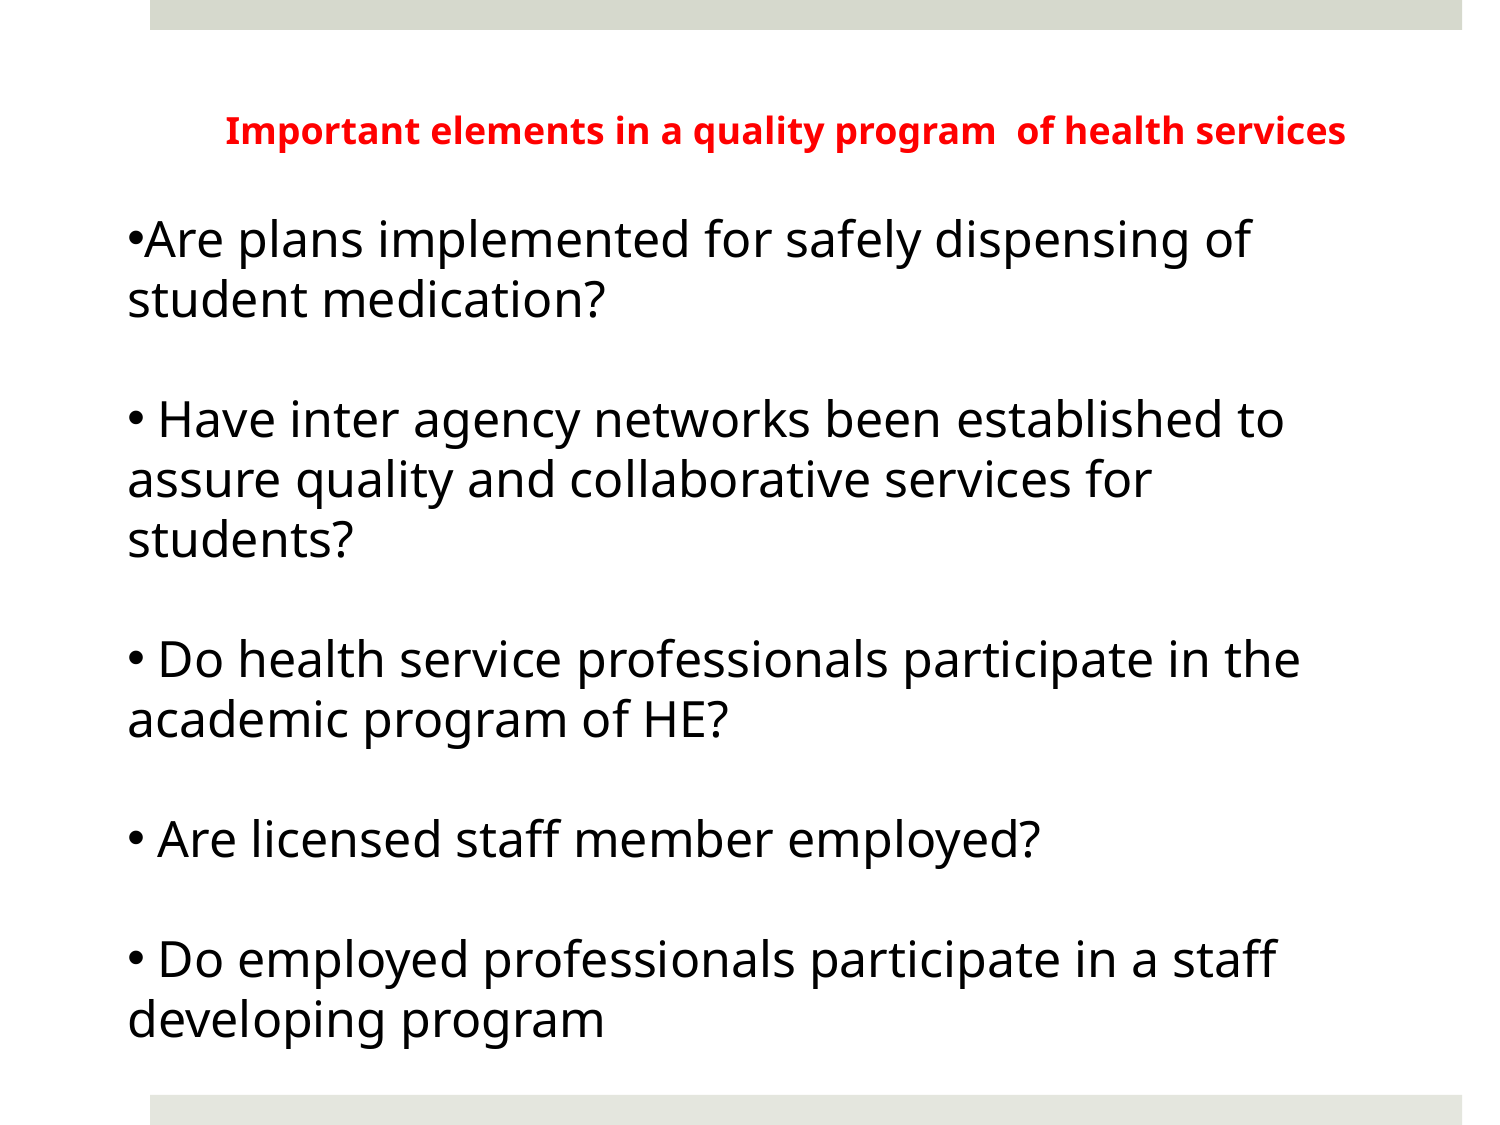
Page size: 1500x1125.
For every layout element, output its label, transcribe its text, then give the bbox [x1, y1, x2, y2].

text_box Are plans implemented for safely dispensing of student medication? Have inter agency networks been established to assure quality and collaborative services for students? Do health service professionals participate in the academic program of HE? Are licensed staff member employed? Do employed professionals participate in a staff developing program [112, 199, 1400, 1055]
text_box Important elements in a quality program of health services [125, 99, 1363, 160]
